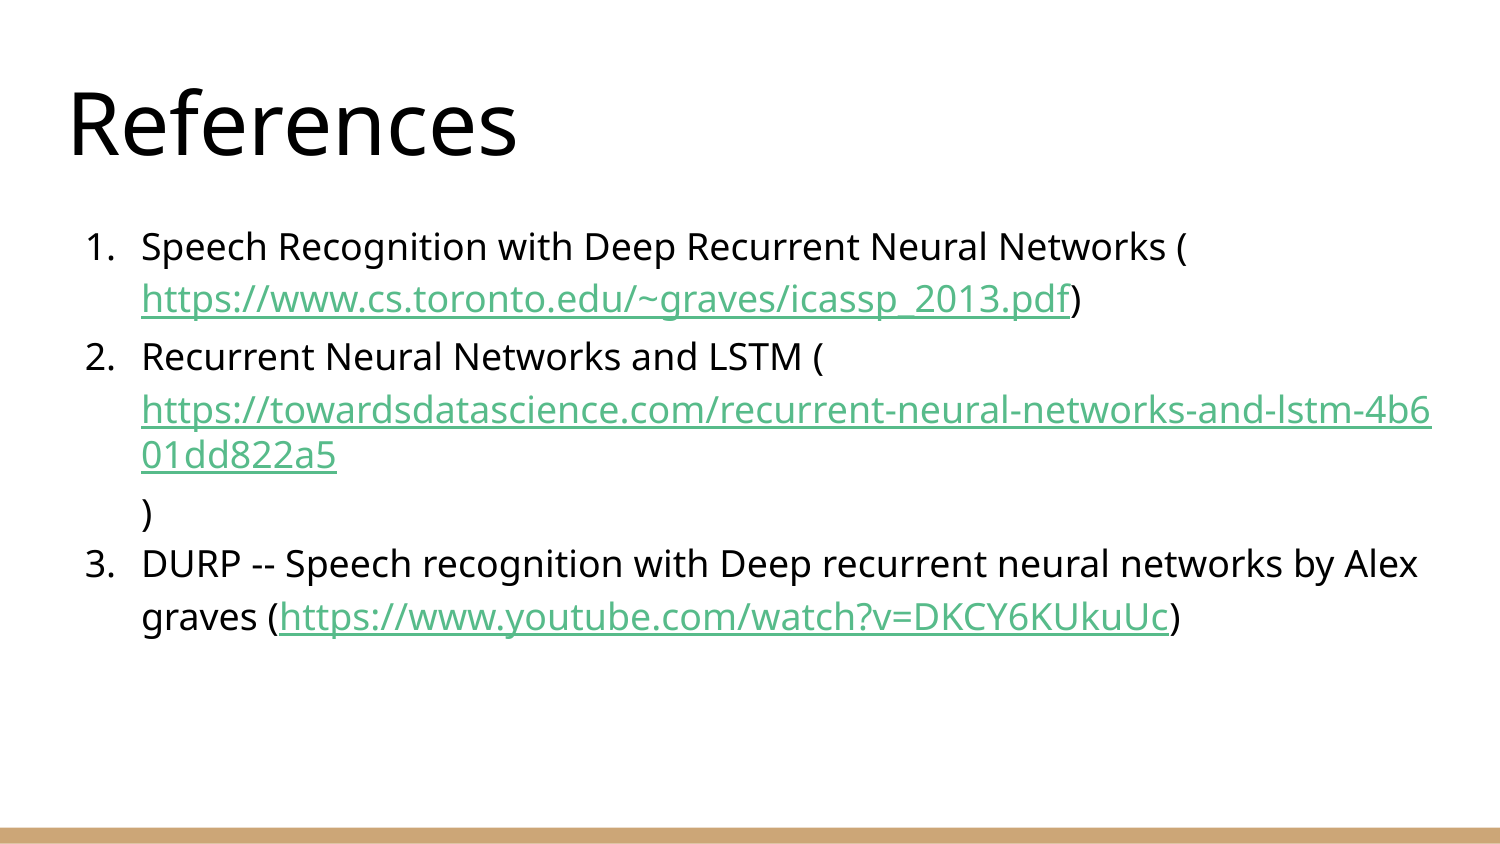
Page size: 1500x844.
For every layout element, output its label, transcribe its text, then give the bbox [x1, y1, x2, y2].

title References [51, 51, 1449, 189]
list Speech Recognition with Deep Recurrent Neural Networks (https://www.cs.toronto.edu/~graves/icassp_2013.pdf) Recurrent Neural Networks and LSTM (https://towardsdatascience.com/recurrent-neural-networks-and-lstm-4b601dd822a5) DURP -- Speech recognition with Deep recurrent neural networks by Alex graves (https://www.youtube.com/watch?v=DKCY6KUkuUc) [51, 200, 1449, 752]
